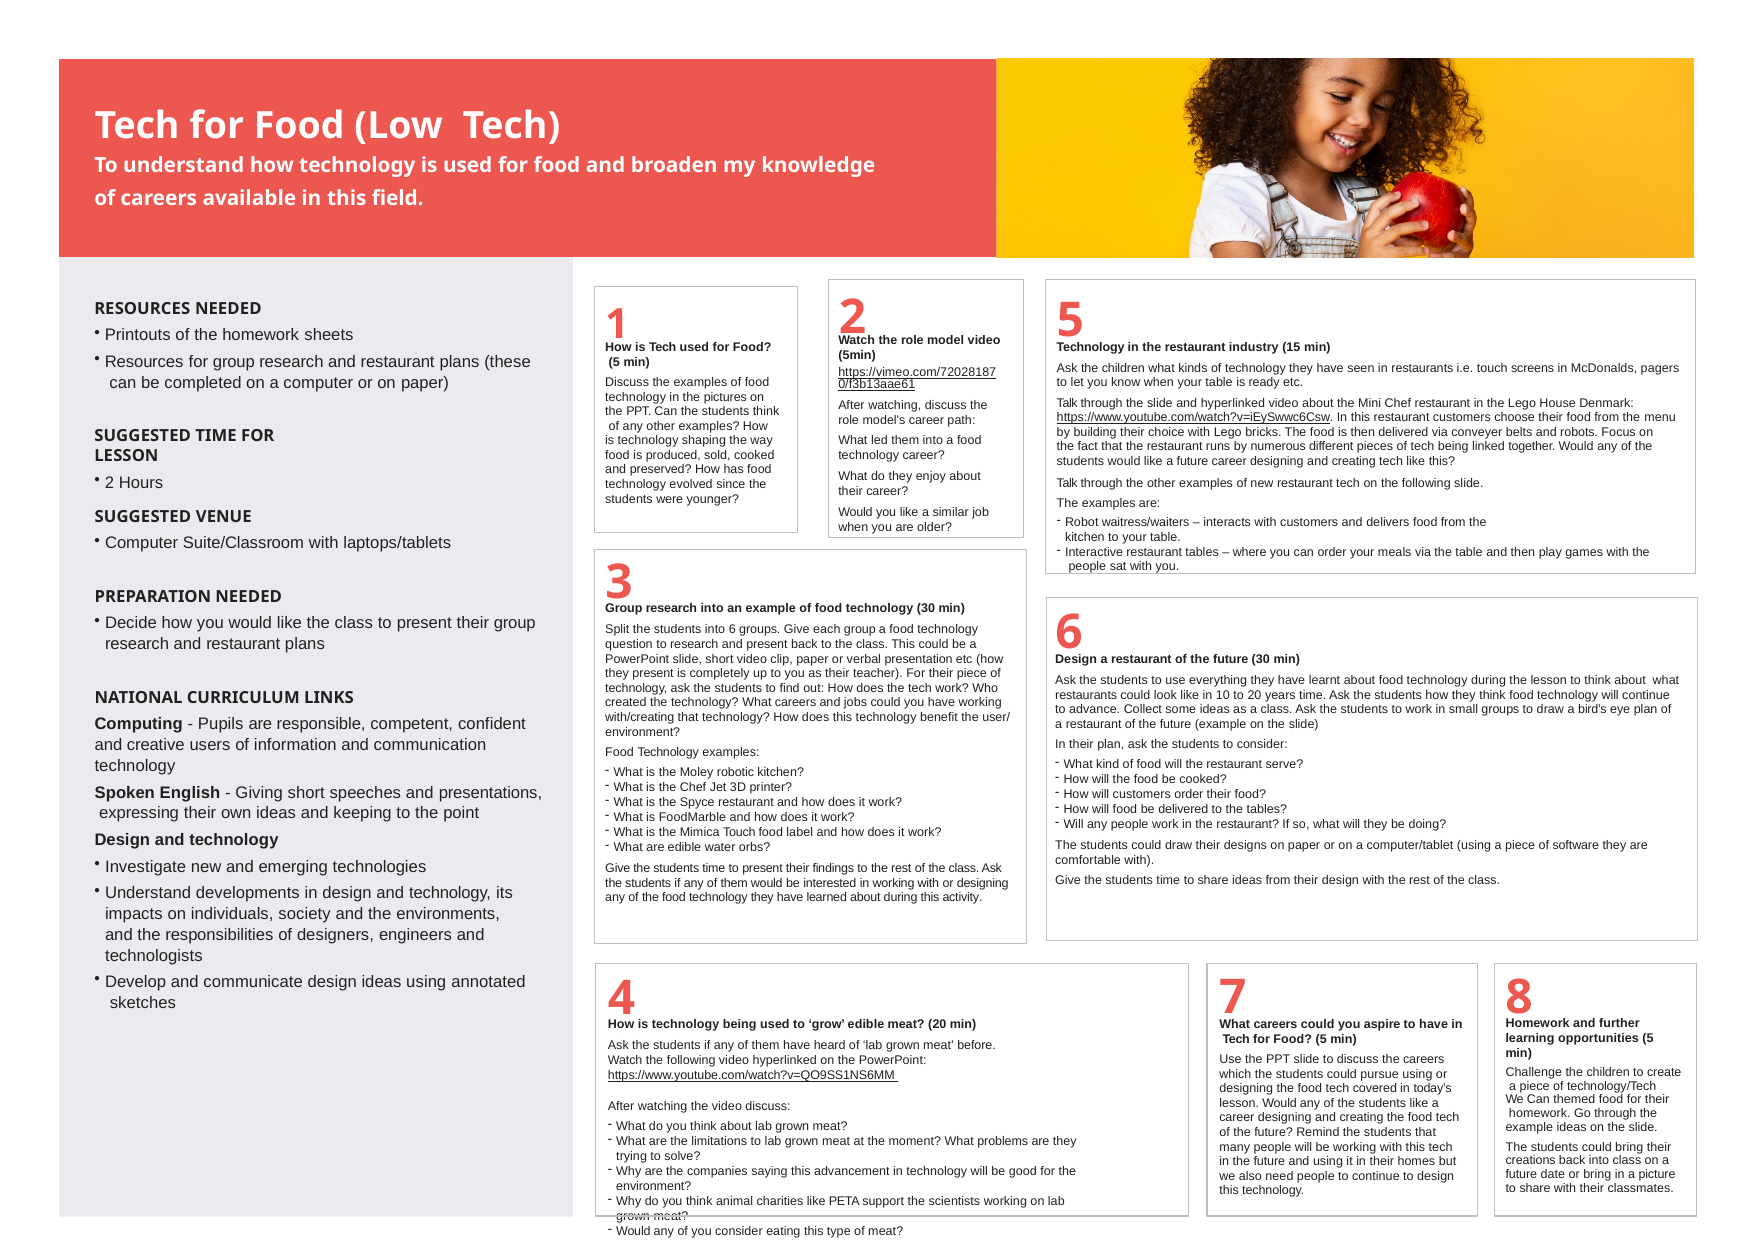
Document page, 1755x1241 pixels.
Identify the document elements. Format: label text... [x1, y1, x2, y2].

text_box 5 [1056, 286, 1090, 331]
text_box 1 [605, 265, 862, 328]
text_box How is Tech used for Food? (5 min) Discuss the examples of food technology in the pictures on the PPT. Can the students think of any other examples? How is technology shaping the way food is produced, sold, cooked and preserved? How has food technology evolved since the students were younger? [605, 336, 784, 508]
text_box SUGGESTED TIME FOR LESSON 2 Hours [92, 416, 338, 475]
text_box [595, 963, 1189, 1217]
title Tech for Food (Low Tech) [92, 99, 608, 140]
text_box RESOURCES NEEDED Printouts of the homework sheets Resources for group research and restaurant plans (these can be completed on a computer or on paper) [92, 288, 535, 394]
text_box 7 8 [1219, 963, 1539, 1025]
text_box Group research into an example of food technology (30 min) Split the students into 6 groups. Give each group a food technology question to research and present back to the class. This could be a PowerPoint slide, short video clip, paper or verbal presentation etc (how they present is completely up to you as their teacher). For their piece of technology, ask the students to find out: How does the tech work? Who created the technology? What careers and jobs could you have working with/creating that technology? How does this technology benefit the user/ environment? Food Technology examples: What is the Moley robotic kitchen? What is the Chef Jet 3D printer? What is the Spyce restaurant and how does it work? What is FoodMarble and how does it work? What is the Mimica Touch food label and how does it work? What are edible water orbs? Give the students time to present their findings to the rest of the class. Ask the students if any of them would be interested in working with or designing any of the food technology they have learned about during this activity. [605, 592, 1020, 934]
text_box Watch the role model video (5min) https://vimeo.com/720281870/f3b13aae61 After watching, discuss the role model's career path: What led them into a food technology career? What do they enjoy about their career? Would you like a similar job when you are older? [838, 329, 1003, 496]
text_box [828, 279, 1024, 538]
text_box NATIONAL CURRICULUM LINKS Computing - Pupils are responsible, competent, confident and creative users of information and communication technology Spoken English - Giving short speeches and presentations, expressing their own ideas and keeping to the point Design and technology Investigate new and emerging technologies Understand developments in design and technology, its impacts on individuals, society and the environments, and the responsibilities of designers, engineers and technologists Develop and communicate design ideas using annotated sketches [92, 677, 545, 1016]
title Tech for Food (Low Tech) [92, 210, 608, 309]
text_box Design a restaurant of the future (30 min) Ask the students to use everything they have learnt about food technology during the lesson to think about what restaurants could look like in 10 to 20 years time. Ask the students how they think food technology will continue to advance. Collect some ideas as a class. Ask the students to work in small groups to draw a bird’s eye plan of a restaurant of the future (example on the slide) In their plan, ask the students to consider: What kind of food will the restaurant serve? How will the food be cooked? How will customers order their food? How will food be delivered to the tables? Will any people work in the restaurant? If so, what will they be doing? The students could draw their designs on paper or on a computer/tablet (using a piece of software they are comfortable with). Give the students time to share ideas from their design with the rest of the class. [1055, 643, 1685, 911]
picture [996, 58, 1695, 258]
text_box [1494, 963, 1697, 1217]
text_box SUGGESTED VENUE Computer Suite/Classroom with laptops/tablets [92, 496, 462, 555]
text_box [1046, 597, 1698, 941]
text_box 2 [838, 283, 872, 345]
text_box What careers could you aspire to have in Tech for Food? (5 min) Use the PPT slide to discuss the careers which the students could pursue using or designing the food tech covered in today’s lesson. Would any of the students like a career designing and creating the food tech of the future? Remind the students that many people will be working with this tech in the future and using it in their homes but we also need people to continue to design this technology. [1219, 1025, 1465, 1199]
text_box Technology in the restaurant industry (15 min) Ask the children what kinds of technology they have seen in restaurants i.e. touch screens in McDonalds, pagers to let you know when your table is ready etc. Talk through the slide and hyperlinked video about the Mini Chef restaurant in the Lego House Denmark: https://www.youtube.com/watch?v=iEySwwc6Csw. In this restaurant customers choose their food from the menu by building their choice with Lego bricks. The food is then delivered via conveyer belts and robots. Focus on the fact that the restaurant runs by numerous different pieces of tech being linked together. Would any of the students would like a future career designing and creating tech like this? Talk through the other examples of new restaurant tech on the following slide. The examples are: Robot waitress/waiters – interacts with customers and delivers food from the kitchen to your table. Interactive restaurant tables – where you can order your meals via the table and then play games with the people sat with you. [1056, 331, 1687, 567]
text_box 3 [605, 548, 637, 592]
text_box To understand how technology is used for food and broaden my knowledge of careers available in this field. [92, 140, 899, 210]
text_box PREPARATION NEEDED Decide how you would like the class to present their group research and restaurant plans [92, 576, 543, 656]
text_box 6 [1055, 599, 1088, 643]
text_box [1045, 279, 1696, 574]
text_box Homework and further learning opportunities (5 min) Challenge the children to create a piece of technology/Tech We Can themed food for their homework. Go through the example ideas on the slide. The students could bring their creations back into class on a future date or bring in a picture to share with their classmates. [1505, 1012, 1686, 1183]
